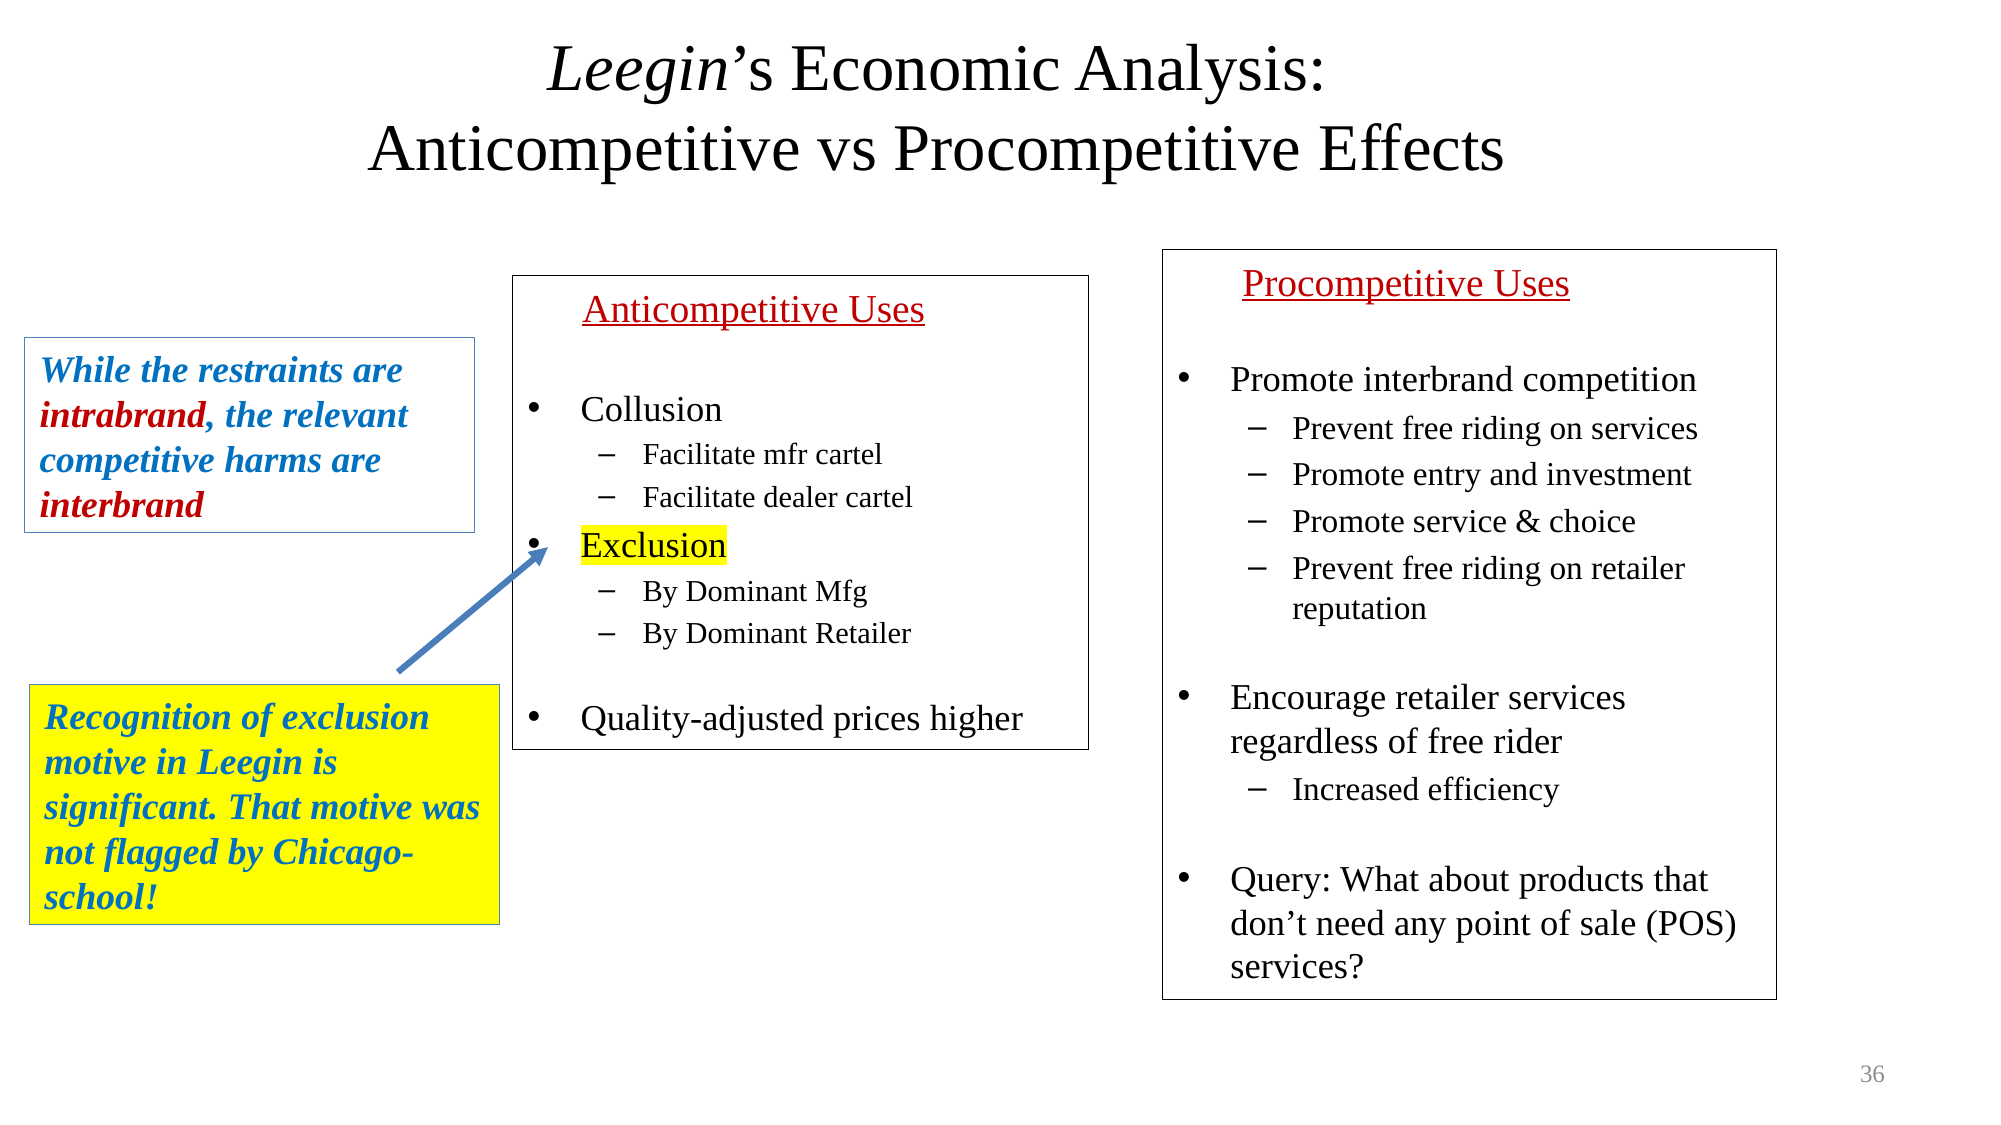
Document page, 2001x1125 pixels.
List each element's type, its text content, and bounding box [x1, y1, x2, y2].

text_box Recognition of exclusion motive in Leegin is significant. That motive was not flagged by Chicago-school! [29, 684, 500, 925]
list Procompetitive Uses Promote interbrand competition Prevent free riding on services Promote entry and investment Promote service & choice Prevent free riding on retailer reputation Encourage retailer services regardless of free rider Increased efficiency Query: What about products that don’t need any point of sale (POS) services? [1162, 249, 1777, 1000]
list Anticompetitive Uses Collusion Facilitate mfr cartel Facilitate dealer cartel Exclusion By Dominant Mfg By Dominant Retailer Quality-adjusted prices higher [512, 275, 1089, 750]
slide_number 36 [1433, 1042, 1900, 1103]
text_box While the restraints are intrabrand, the relevant competitive harms are interbrand [24, 337, 475, 533]
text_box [397, 546, 549, 673]
title Leegin’s Economic Analysis: Anticompetitive vs Procompetitive Effects [249, 43, 1626, 164]
